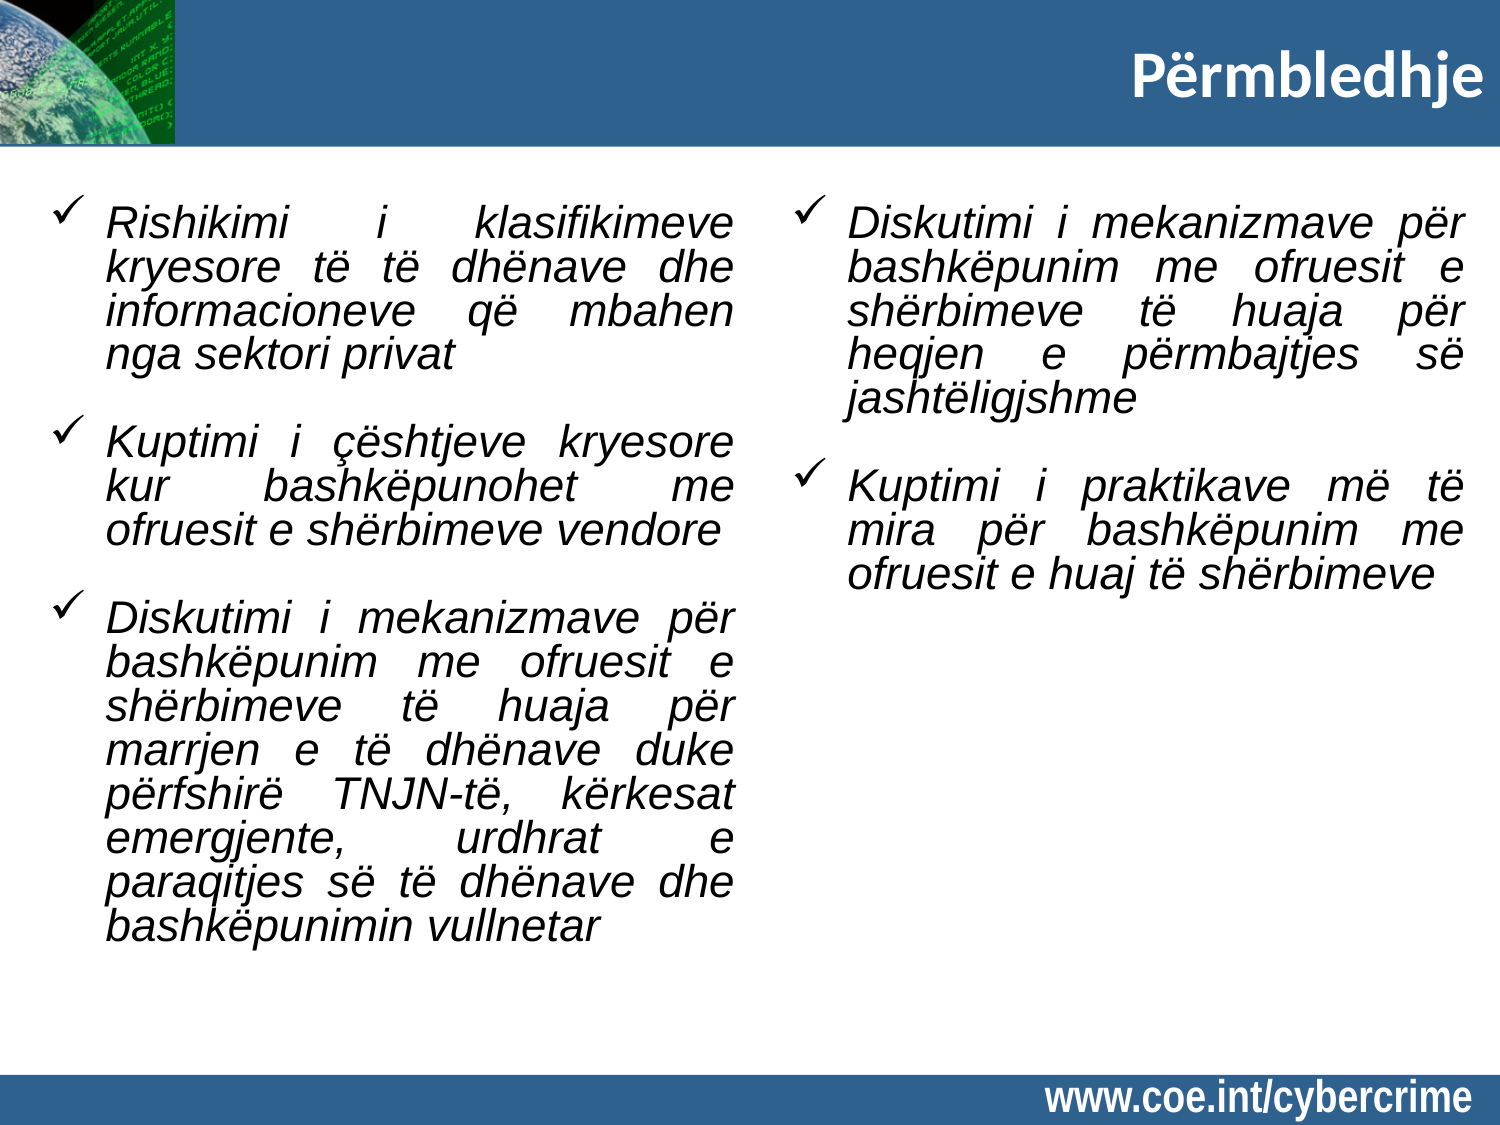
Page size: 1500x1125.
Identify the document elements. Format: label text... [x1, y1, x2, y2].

picture [0, 0, 175, 144]
text_box Përmbledhje [177, 0, 1500, 149]
text_box Rishikimi i klasifikimeve kryesore të të dhënave dhe informacioneve që mbahen nga sektori privat Kuptimi i çështjeve kryesore kur bashkëpunohet me ofruesit e shërbimeve vendore Diskutimi i mekanizmave për bashkëpunim me ofruesit e shërbimeve të huaja për marrjen e të dhënave duke përfshirë TNJN-të, kërkesat emergjente, urdhrat e paraqitjes së të dhënave dhe bashkëpunimin vullnetar [34, 195, 750, 958]
text_box www.coe.int/cybercrime [1030, 1059, 1500, 1125]
text_box [0, 1073, 1030, 1125]
text_box Diskutimi i mekanizmave për bashkëpunim me ofruesit e shërbimeve të huaja për heqjen e përmbajtjes së jashtëligjshme Kuptimi i praktikave më të mira për bashkëpunim me ofruesit e huaj të shërbimeve [776, 195, 1480, 606]
